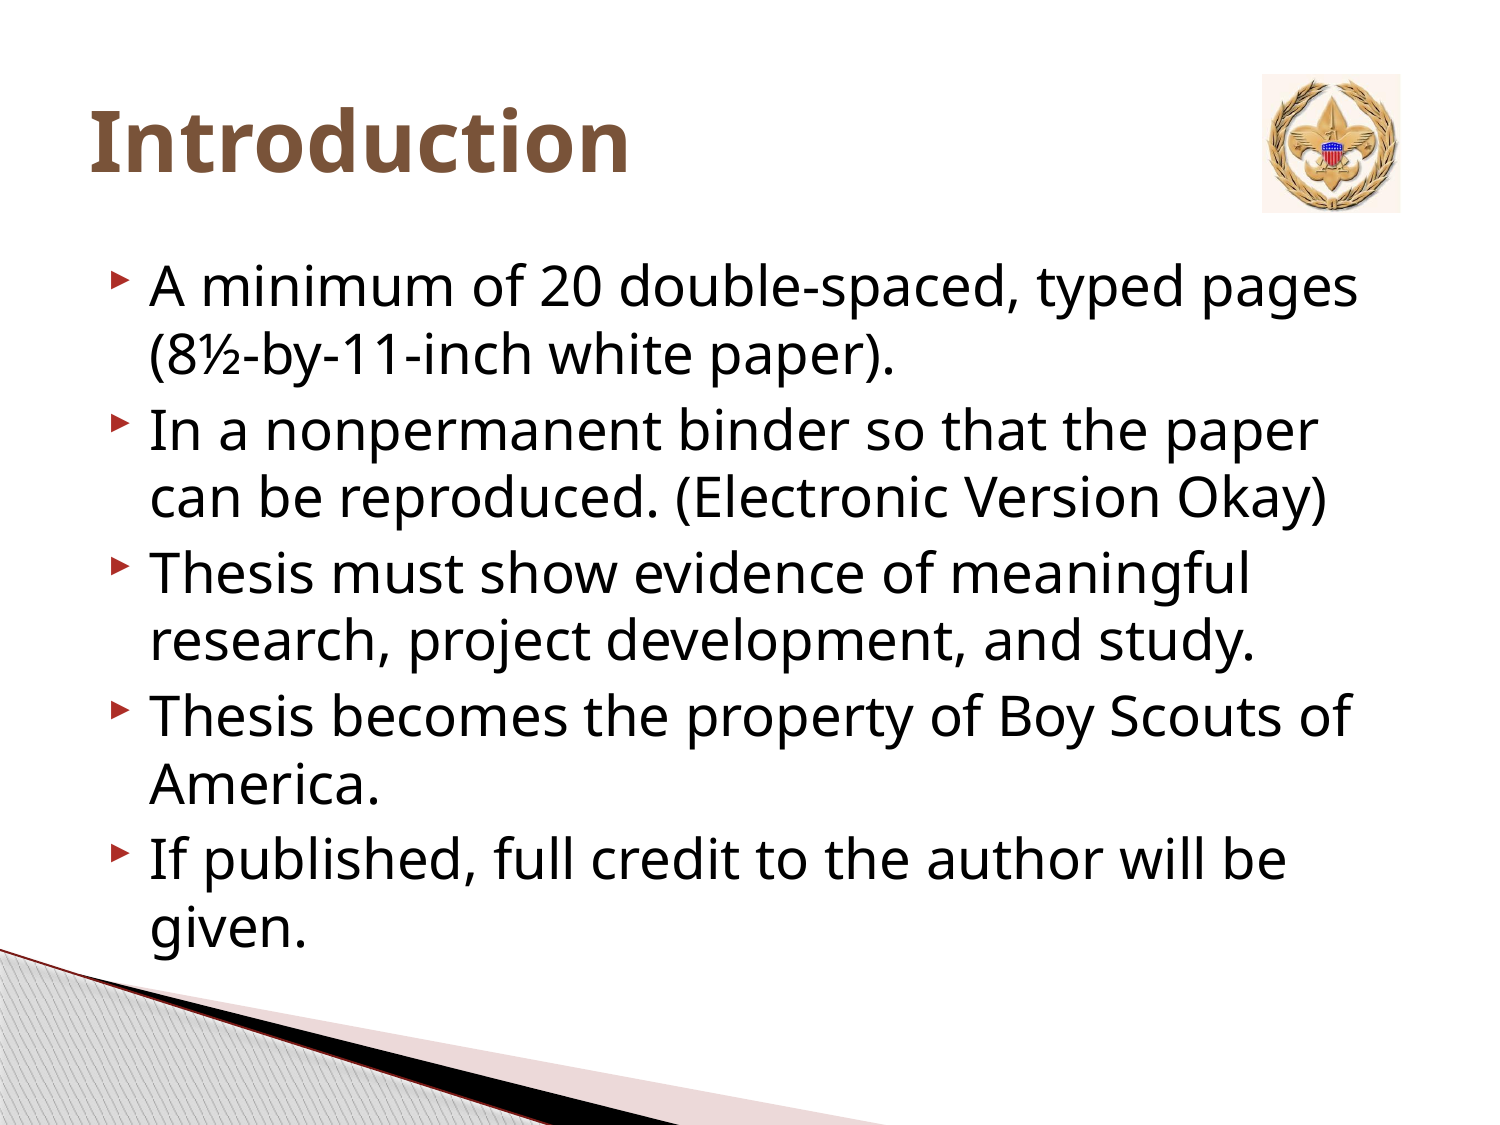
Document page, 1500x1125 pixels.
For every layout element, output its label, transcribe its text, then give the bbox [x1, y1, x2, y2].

picture [1262, 74, 1402, 213]
list A minimum of 20 double-spaced, typed pages (8½-by-11-inch white paper). In a nonpermanent binder so that the paper can be reproduced. (Electronic Version Okay) Thesis must show evidence of meaningful research, project development, and study. Thesis becomes the property of Boy Scouts of America. If published, full credit to the author will be given. [74, 242, 1426, 986]
title Introduction [75, 45, 1425, 233]
